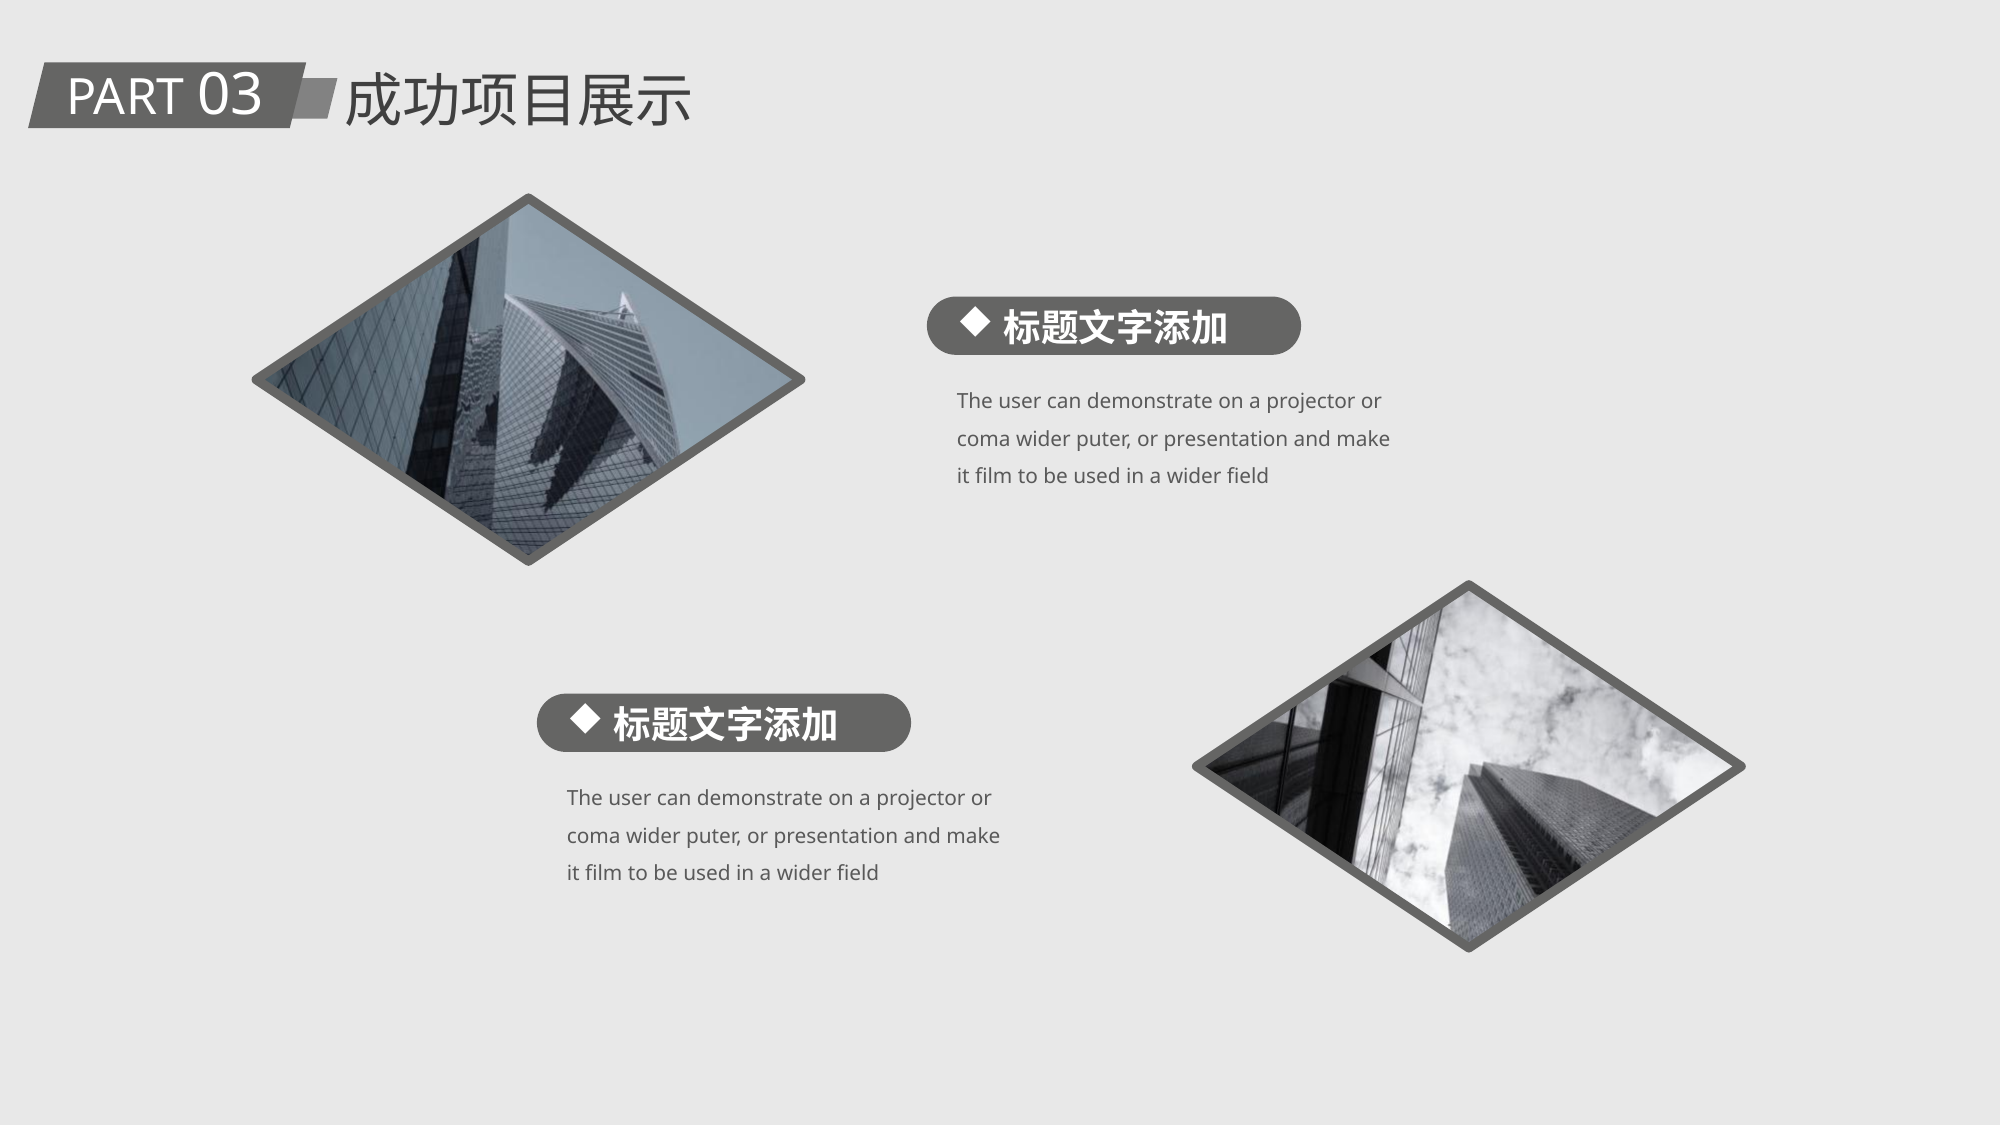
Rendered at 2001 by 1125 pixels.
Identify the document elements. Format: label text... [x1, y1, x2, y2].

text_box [926, 296, 1423, 497]
text_box [283, 61, 308, 130]
picture [1196, 584, 1742, 948]
text_box [26, 61, 51, 130]
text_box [536, 693, 1033, 894]
text_box 成功项目展示 [329, 55, 902, 141]
text_box [294, 77, 329, 120]
picture [256, 198, 801, 562]
text_box PART 03 [51, 48, 283, 134]
